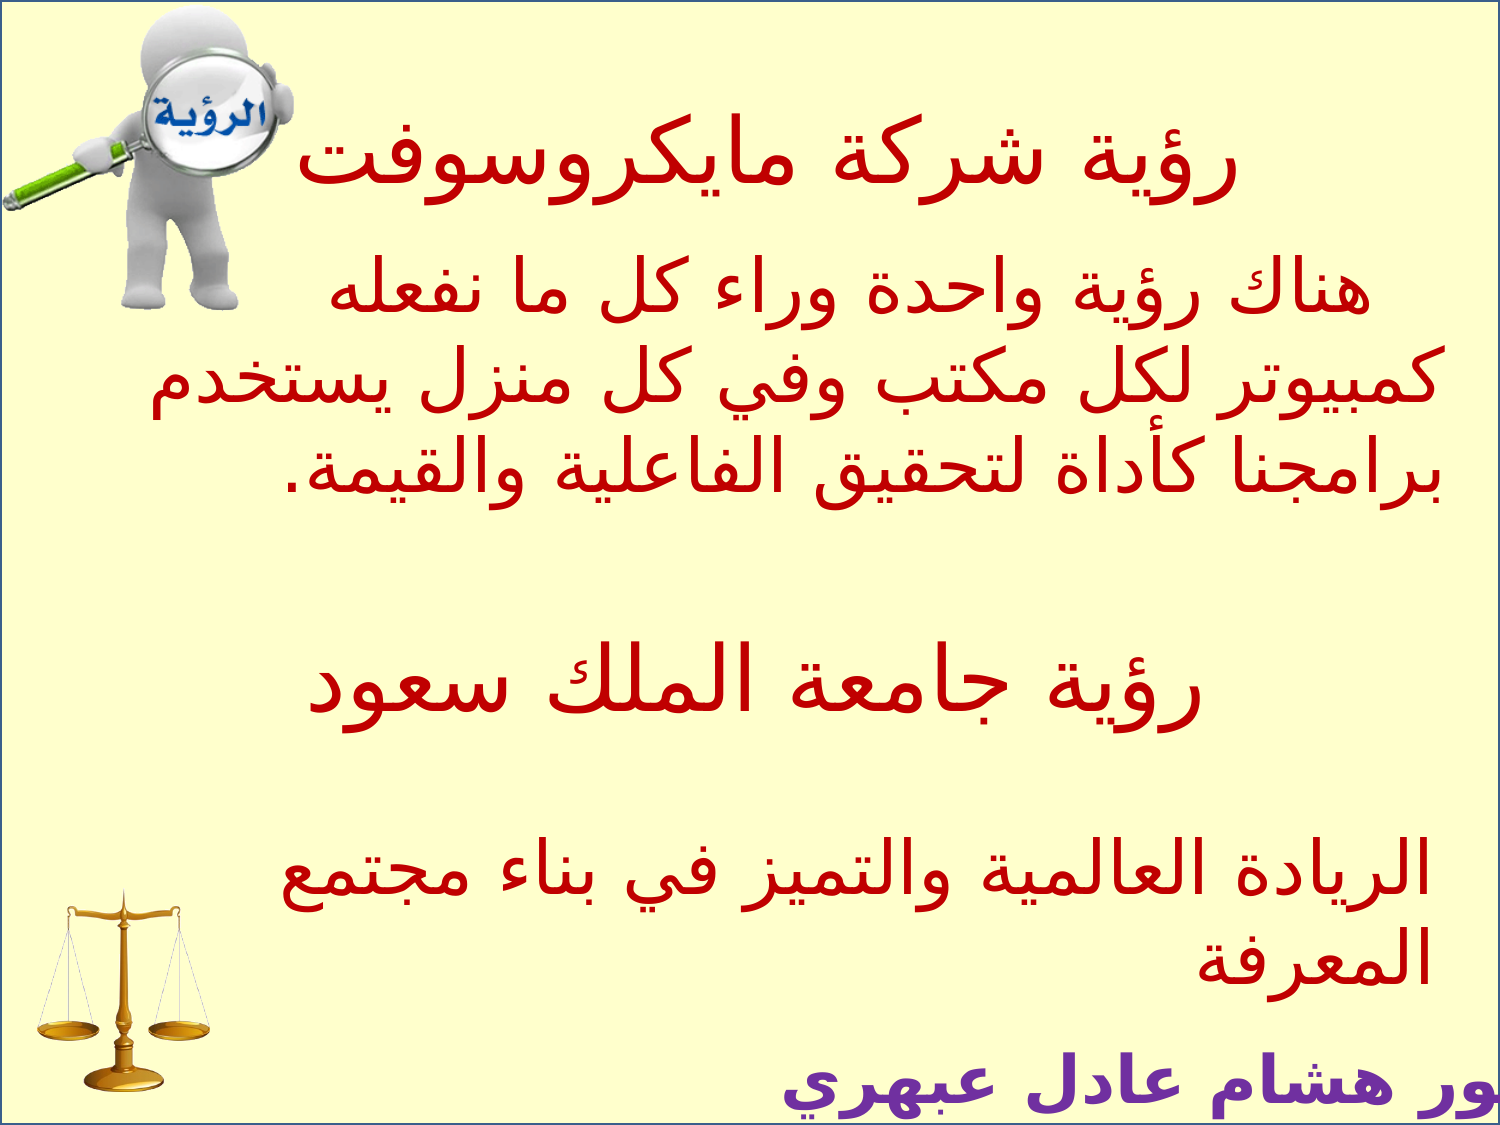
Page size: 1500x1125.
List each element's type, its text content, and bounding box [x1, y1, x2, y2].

text_box [0, 0, 1500, 1125]
picture [0, 0, 301, 316]
picture [37, 887, 210, 1092]
text_box الدكتور هشام عادل عبهري [765, 1029, 1500, 1124]
text_box رؤية شركة مايكروسوفت هناك رؤية واحدة وراء كل ما نفعله كمبيوتر لكل مكتب وفي كل منزل يستخدم برامجنا كأداة لتحقيق الفاعلية والقيمة. [75, 84, 1463, 515]
text_box رؤية جامعة الملك سعود الريادة العالمية والتميز في بناء مجتمع المعرفة [62, 612, 1450, 1098]
